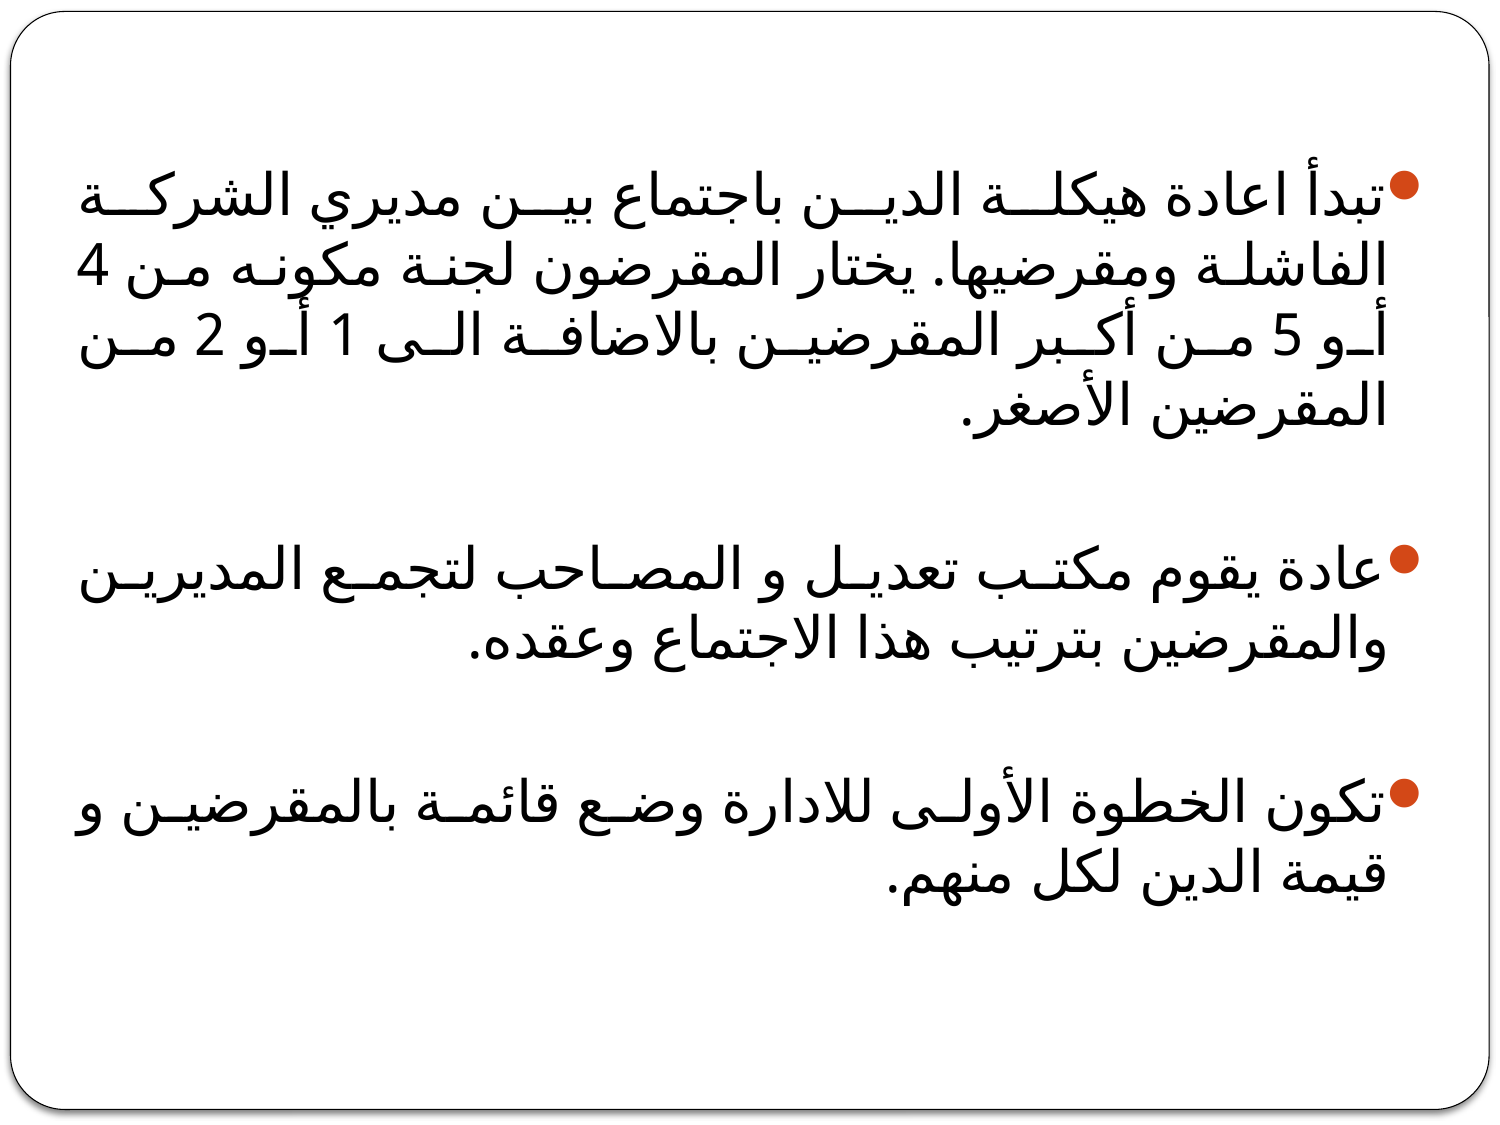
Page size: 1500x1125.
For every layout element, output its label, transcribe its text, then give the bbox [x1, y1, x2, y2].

list تبدأ اعادة هيكلة الدين باجتماع بين مديري الشركة الفاشلة ومقرضيها. يختار المقرضون لجنة مكونه من 4 أو 5 من أكبر المقرضين بالاضافة الى 1 أو 2 من المقرضين الأصغر. عادة يقوم مكتب تعديل و المصاحب لتجمع المديرين والمقرضين بترتيب هذا الاجتماع وعقده. تكون الخطوة الأولى للادارة وضع قائمة بالمقرضين و قيمة الدين لكل منهم. [62, 149, 1450, 1075]
